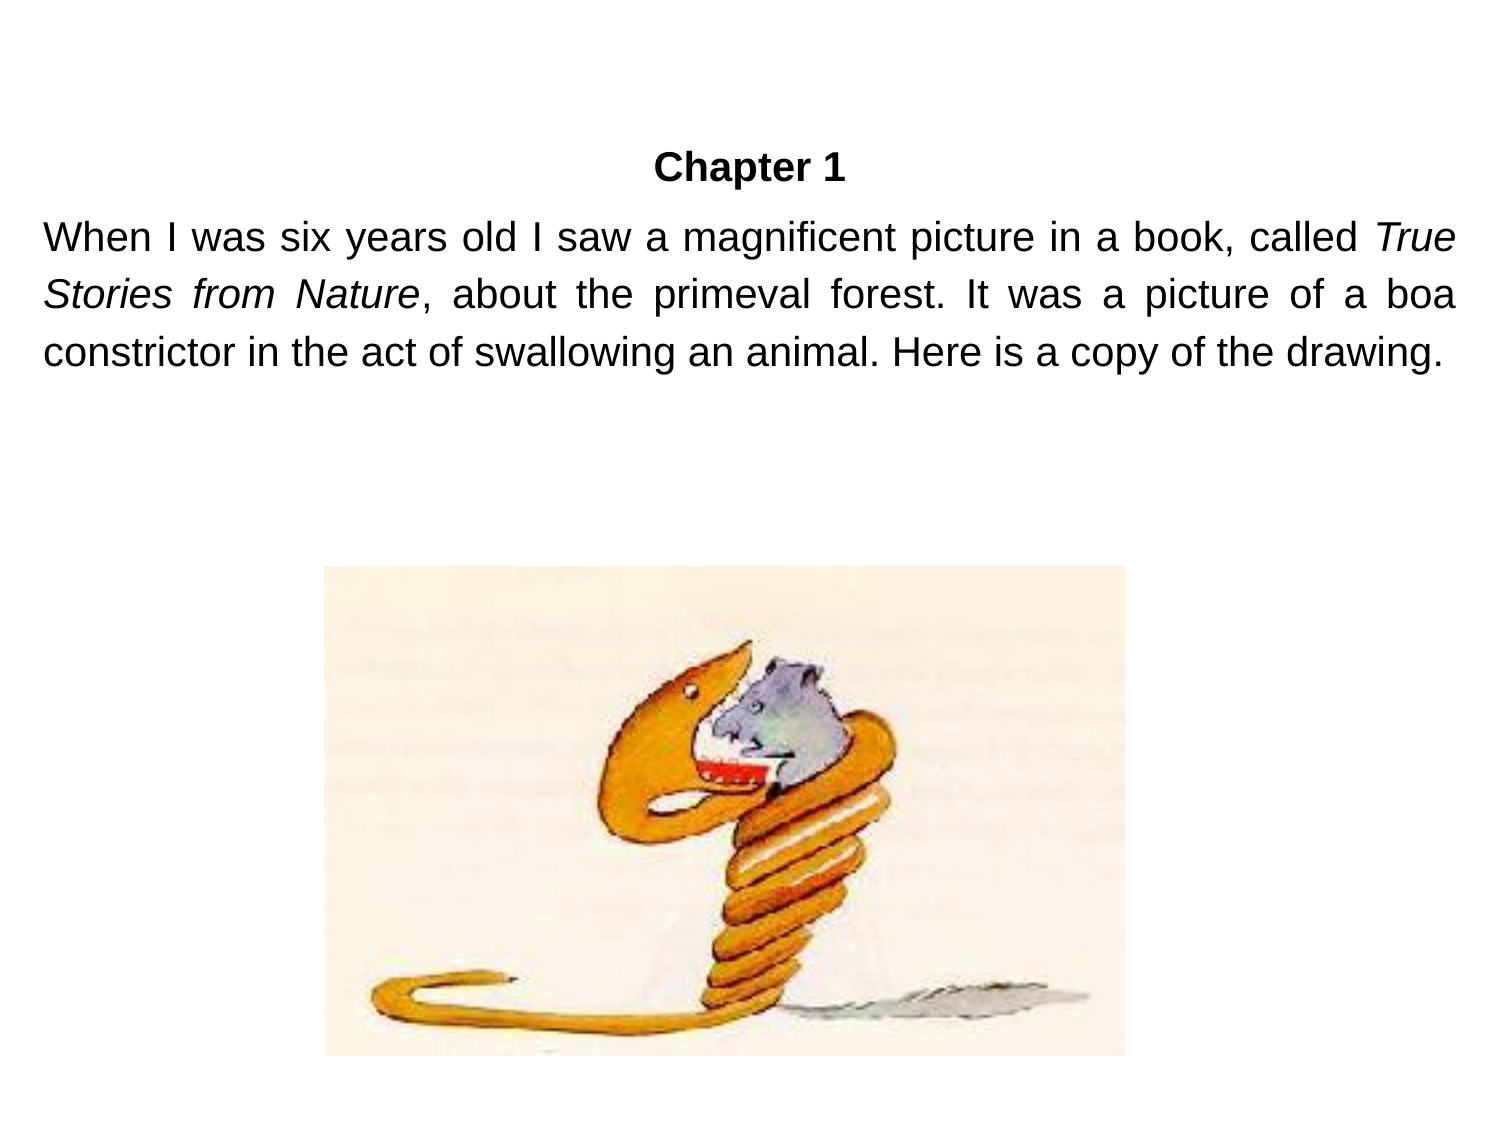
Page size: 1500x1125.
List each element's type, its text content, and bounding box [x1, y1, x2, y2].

text_box [324, 566, 1126, 1056]
text_box Chapter 1 When I was six years old I saw a magnificent picture in a book, called True Stories from Nature, about the primeval forest. It was a picture of a boa constrictor in the act of swallowing an animal. Here is a copy of the drawing. [28, 116, 1472, 530]
